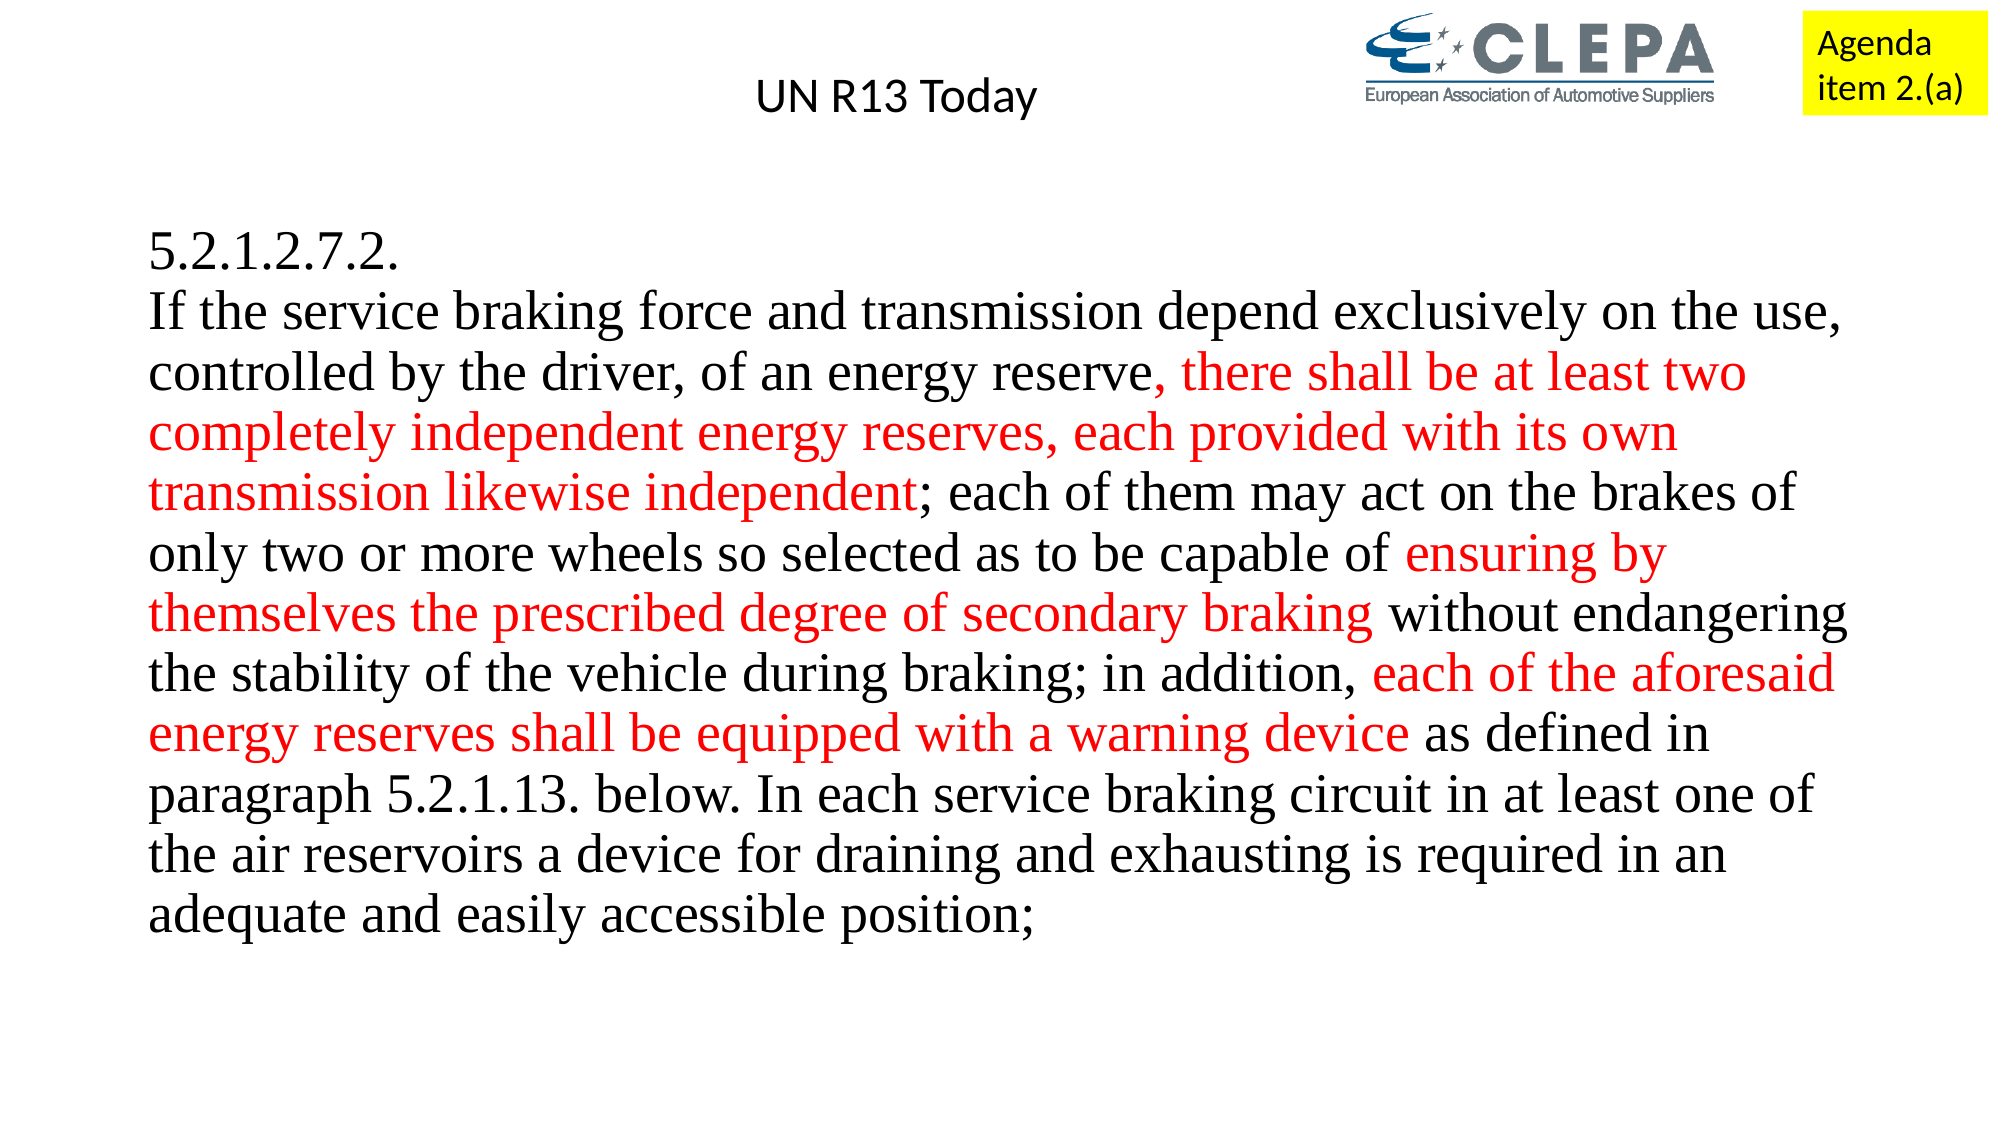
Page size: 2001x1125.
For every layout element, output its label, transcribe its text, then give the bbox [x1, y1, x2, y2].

picture [1366, 13, 1714, 105]
subtitle UN R13 Today [152, 62, 1653, 255]
title 5.2.1.2.7.2. If the service braking force and transmission depend exclusively on the use, controlled by the driver, of an energy reserve, there shall be at least two completely independent energy reserves, each provided with its own transmission likewise independent; each of them may act on the brakes of only two or more wheels so selected as to be capable of ensuring by themselves the prescribed degree of secondary braking without endangering the stability of the vehicle during braking; in addition, each of the aforesaid energy reserves shall be equipped with a warning device as defined in paragraph 5.2.1.13. below. In each service braking circuit in at least one of the air reservoirs a device for draining and exhausting is required in an adequate and easily accessible position; [133, 205, 1918, 953]
text_box Agenda item 2.(a) [1802, 10, 1989, 116]
